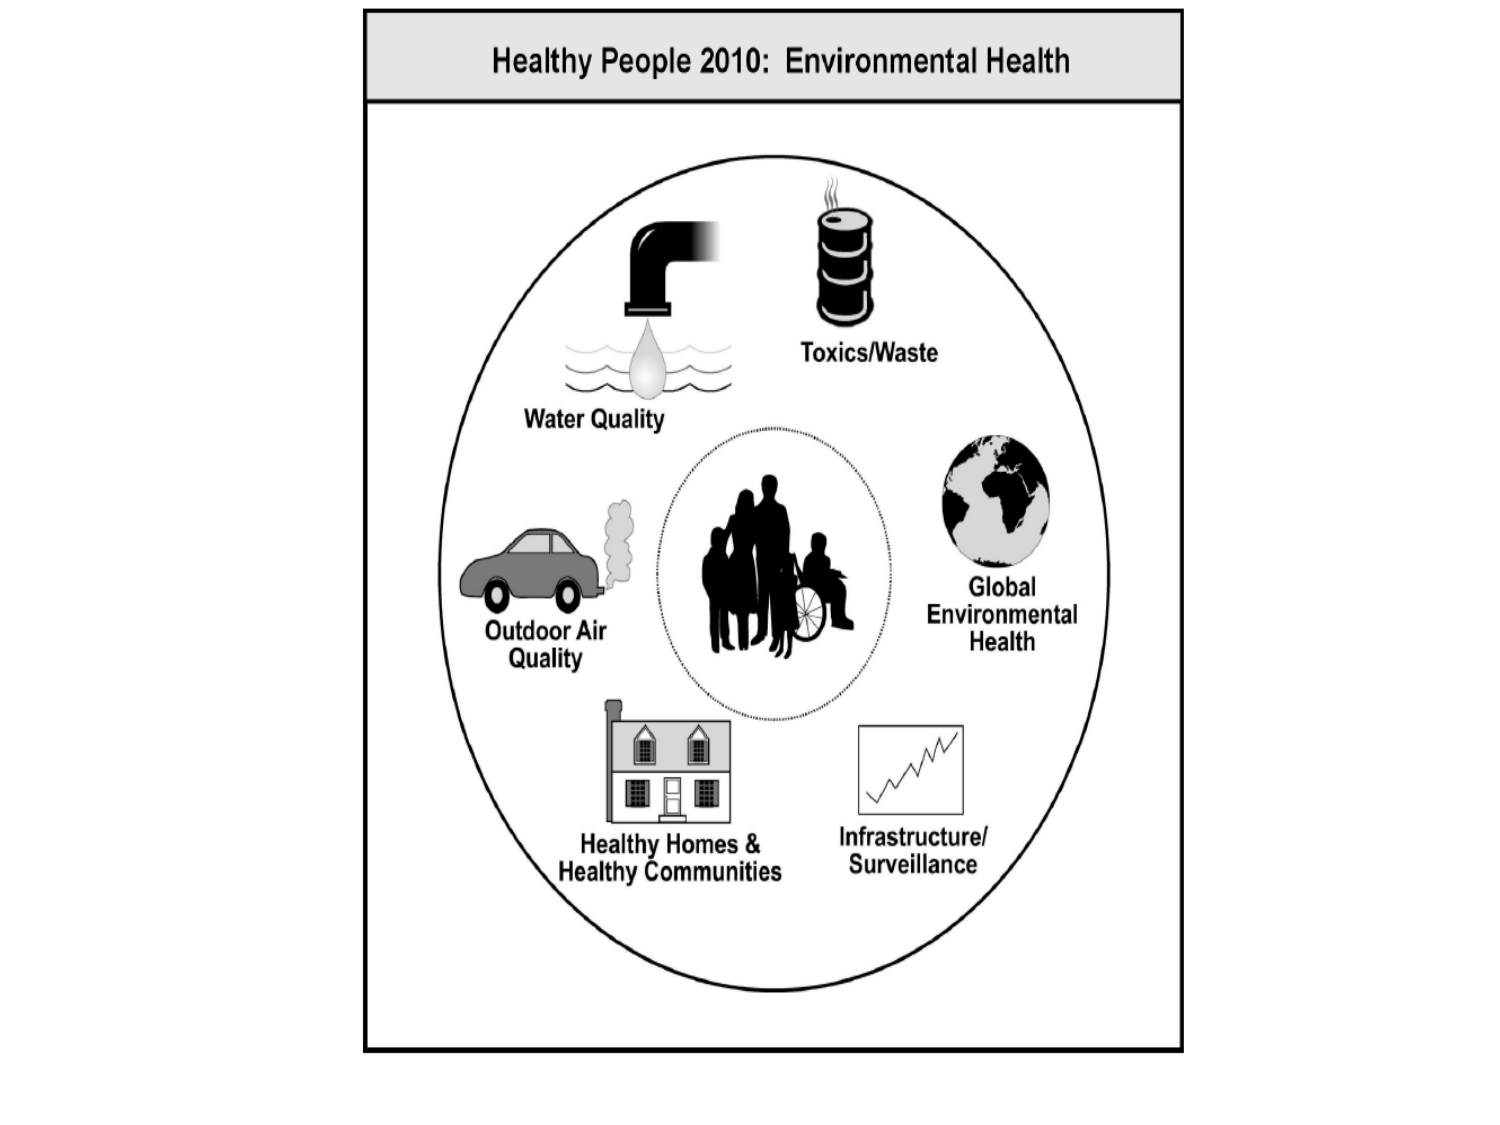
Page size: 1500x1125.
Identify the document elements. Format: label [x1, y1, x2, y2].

list [0, 0, 1500, 1125]
